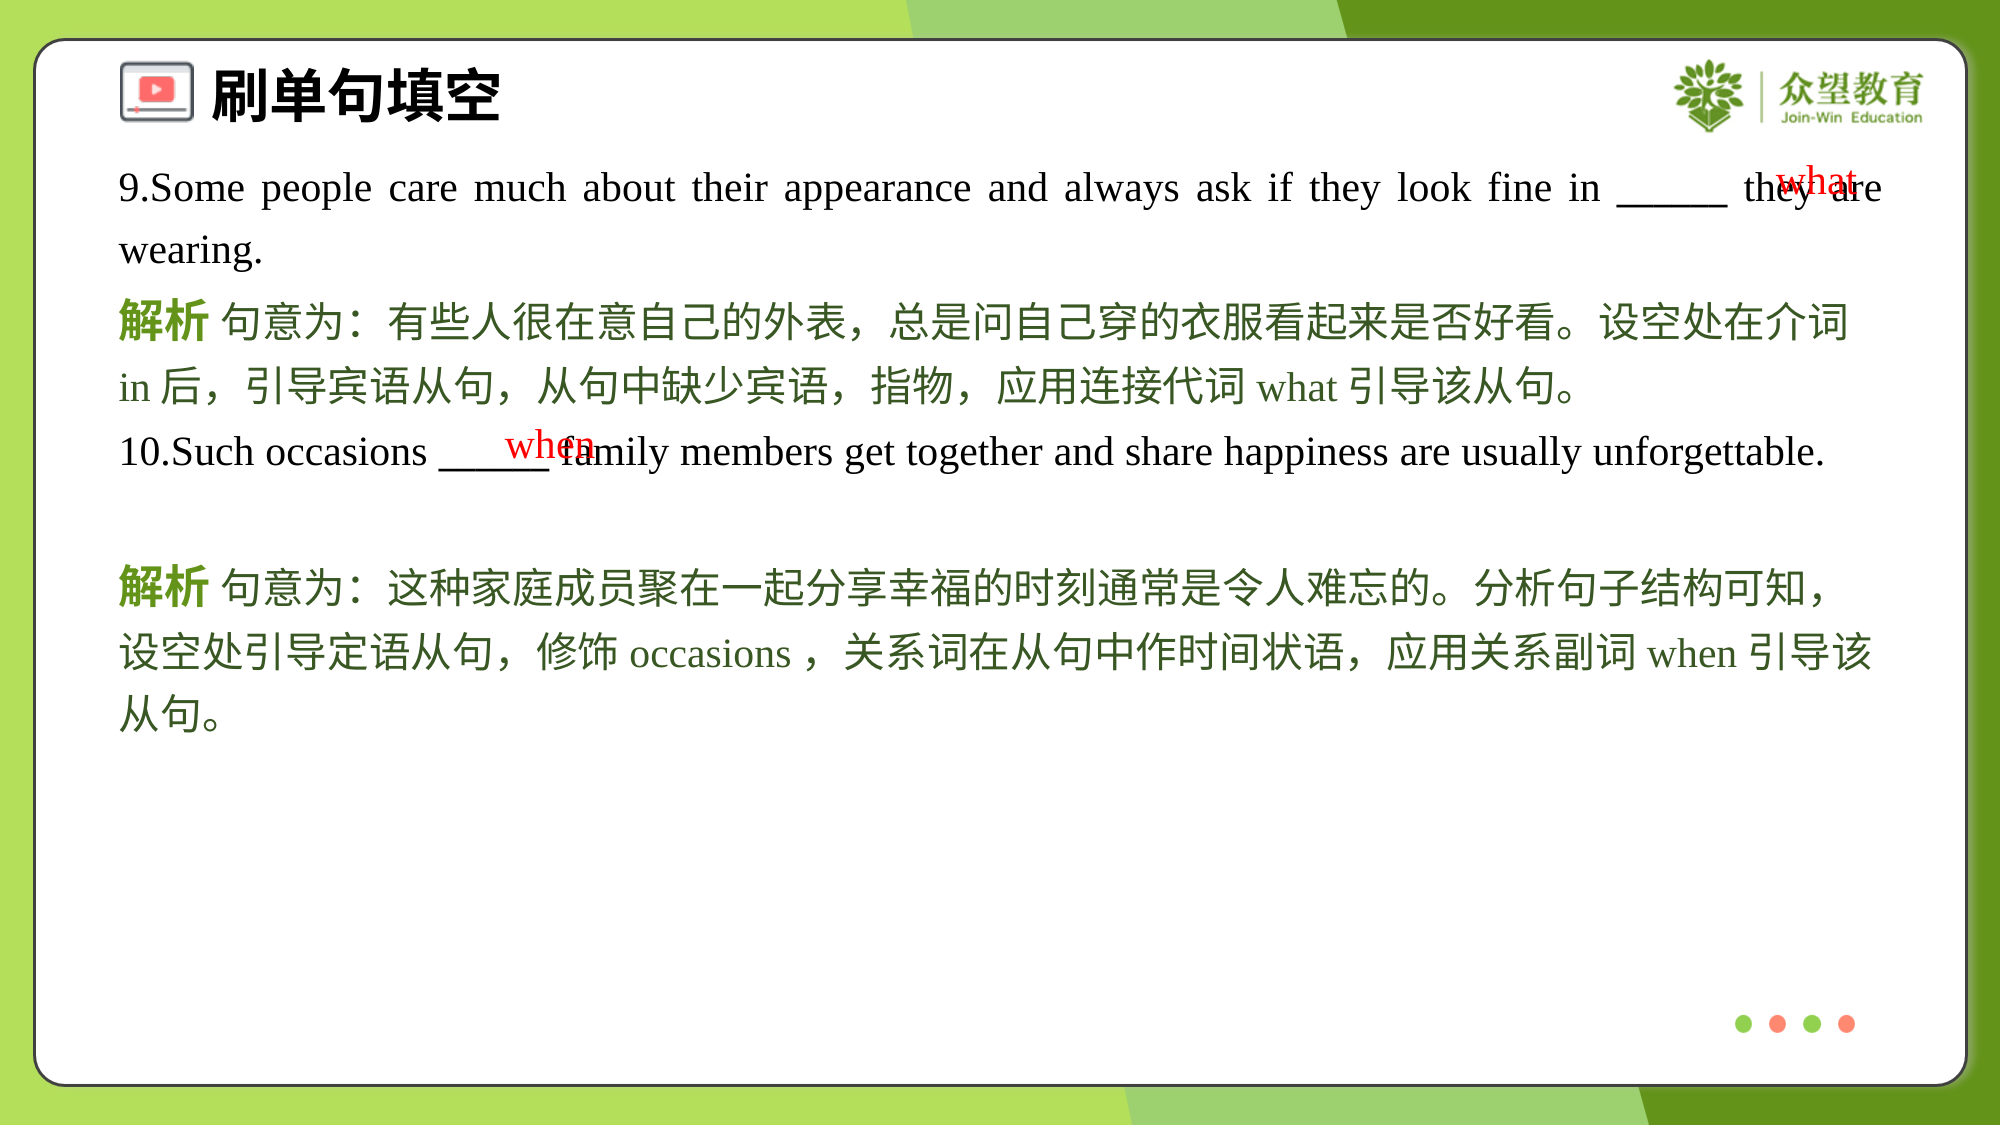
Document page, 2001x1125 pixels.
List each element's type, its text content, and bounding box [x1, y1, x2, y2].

text_box 10.Such occasions ______ family members get together and share happiness are usually unforgettable. [118, 411, 1883, 532]
picture [0, 0, 2000, 1125]
text_box when [500, 404, 601, 463]
text_box 解析 句意为：有些人很在意自己的外表，总是问自己穿的衣服看起来是否好看。设空处在介词in后，引导宾语从句，从句中缺少宾语，指物，应用连接代词what引导该从句。 [118, 278, 1883, 405]
text_box what [1771, 140, 1862, 199]
text_box 9.Some people care much about their appearance and always ask if they look fine in ______ they are wearing. [118, 146, 1883, 267]
text_box 解析 句意为：这种家庭成员聚在一起分享幸福的时刻通常是令人难忘的。分析句子结构可知，设空处引导定语从句，修饰occasions，关系词在从句中作时间状语，应用关系副词when引导该从句。 [118, 544, 1883, 734]
